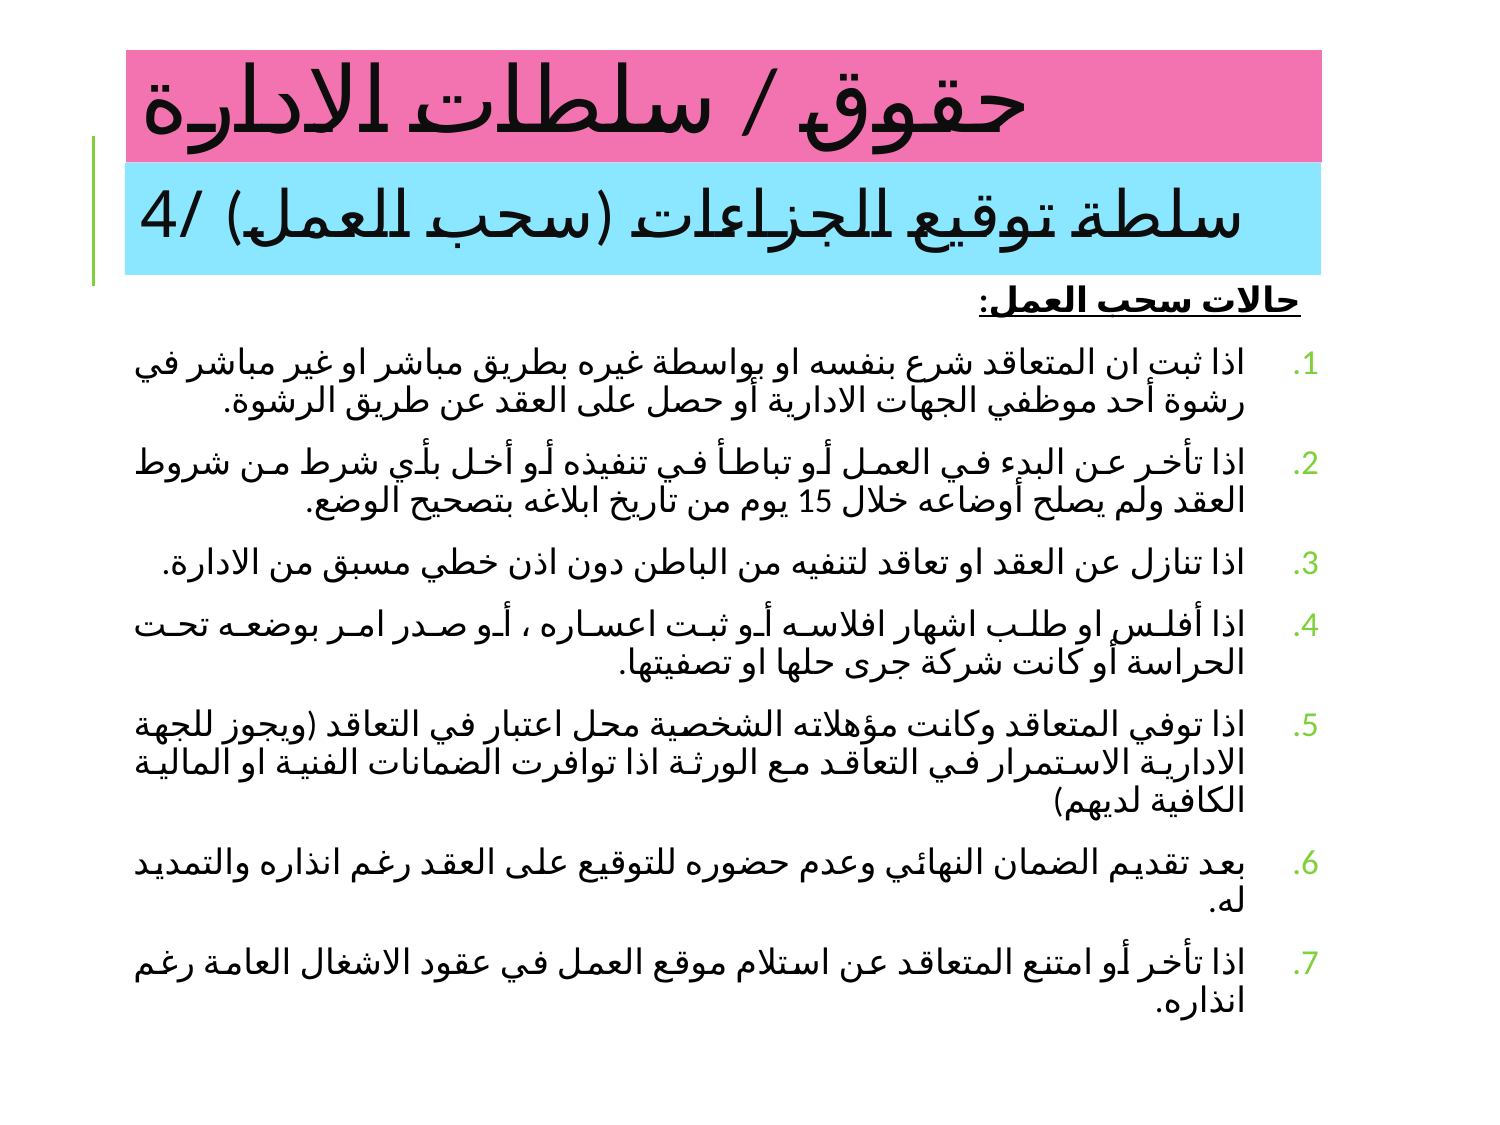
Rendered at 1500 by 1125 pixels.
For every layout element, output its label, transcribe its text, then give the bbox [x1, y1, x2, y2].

text_box 4/ سلطة توقيع الجزاءات (سحب العمل) [124, 162, 1321, 275]
title حقوق / سلطات الادارة [126, 50, 1322, 163]
list حالات سحب العمل: اذا ثبت ان المتعاقد شرع بنفسه او بواسطة غيره بطريق مباشر او غير مباشر في رشوة أحد موظفي الجهات الادارية أو حصل على العقد عن طريق الرشوة. اذا تأخر عن البدء في العمل أو تباطأ في تنفيذه أو أخل بأي شرط من شروط العقد ولم يصلح أوضاعه خلال 15 يوم من تاريخ ابلاغه بتصحيح الوضع. اذا تنازل عن العقد او تعاقد لتنفيه من الباطن دون اذن خطي مسبق من الادارة. اذا أفلس او طلب اشهار افلاسه أو ثبت اعساره ، أو صدر امر بوضعه تحت الحراسة أو كانت شركة جرى حلها او تصفيتها. اذا توفي المتعاقد وكانت مؤهلاته الشخصية محل اعتبار في التعاقد (ويجوز للجهة الادارية الاستمرار في التعاقد مع الورثة اذا توافرت الضمانات الفنية او المالية الكافية لديهم) بعد تقديم الضمان النهائي وعدم حضوره للتوقيع على العقد رغم انذاره والتمديد له. اذا تأخر أو امتنع المتعاقد عن استلام موقع العمل في عقود الاشغال العامة رغم انذاره. [126, 275, 1322, 1035]
